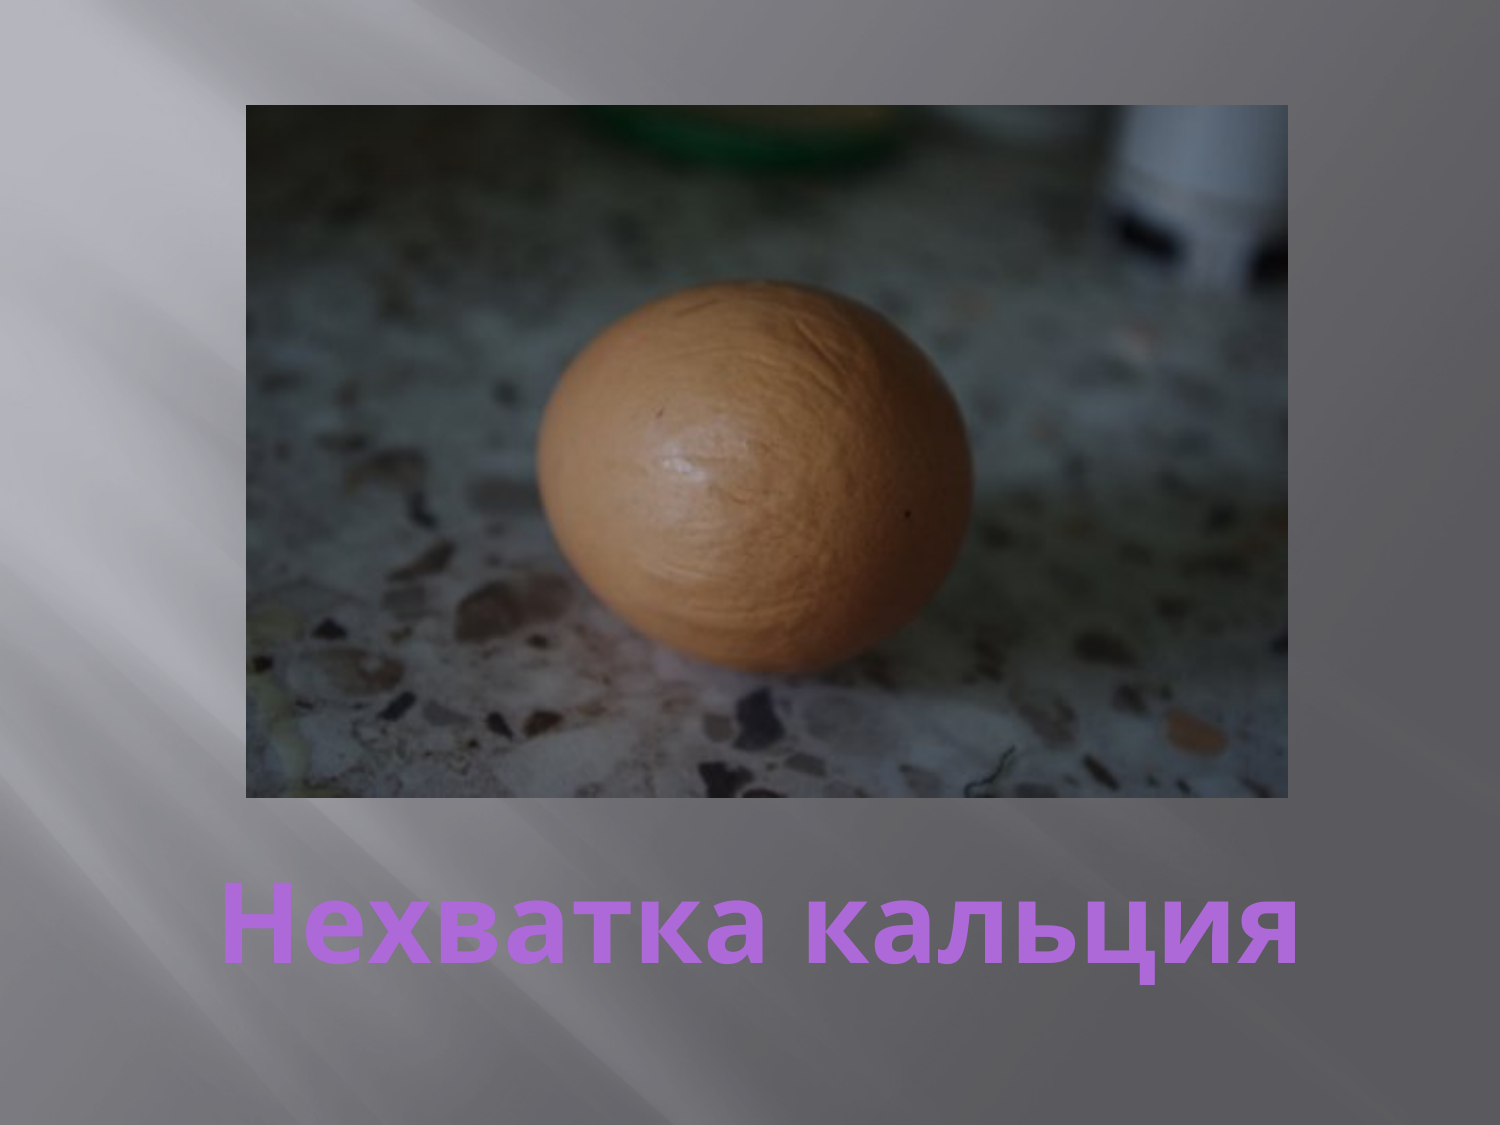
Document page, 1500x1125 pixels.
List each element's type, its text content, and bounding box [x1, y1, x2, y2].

picture [245, 105, 1288, 798]
text_box Нехватка кальция [200, 843, 1321, 994]
